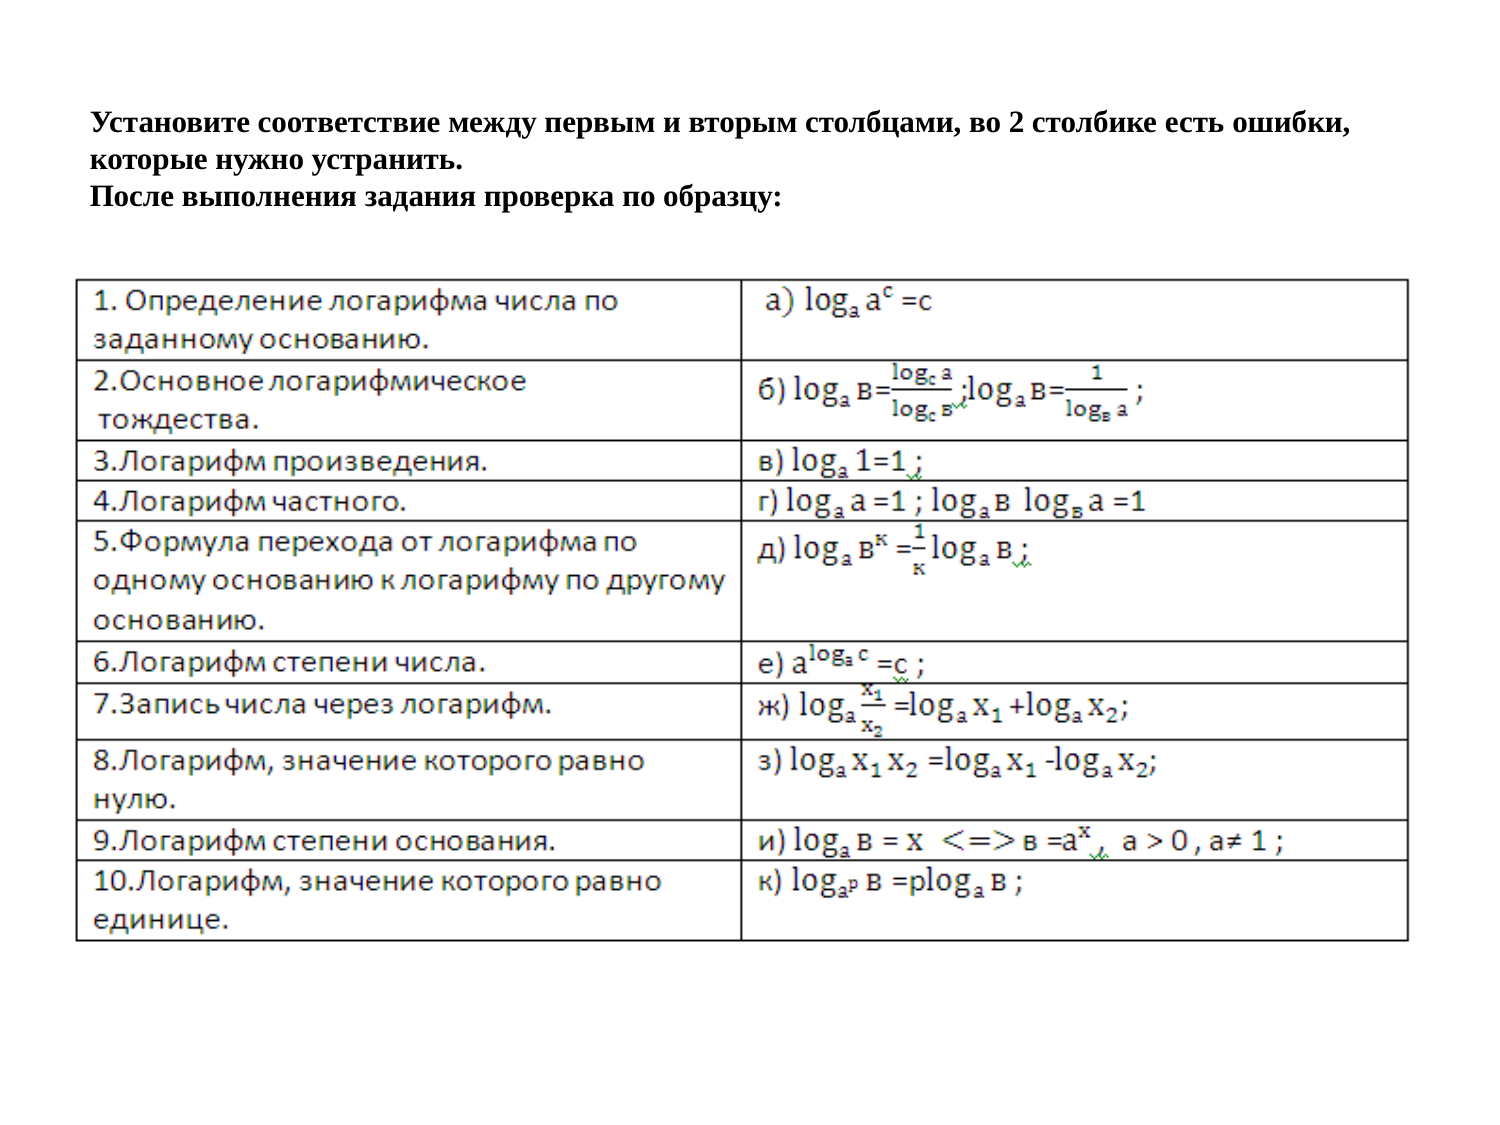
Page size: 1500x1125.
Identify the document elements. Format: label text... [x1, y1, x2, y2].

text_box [58, 246, 1418, 961]
title Установите соответствие между первым и вторым столбцами, во 2 столбике есть ошибки, которые нужно устранить. После выполнения задания проверка по образцу: [75, 93, 1425, 258]
